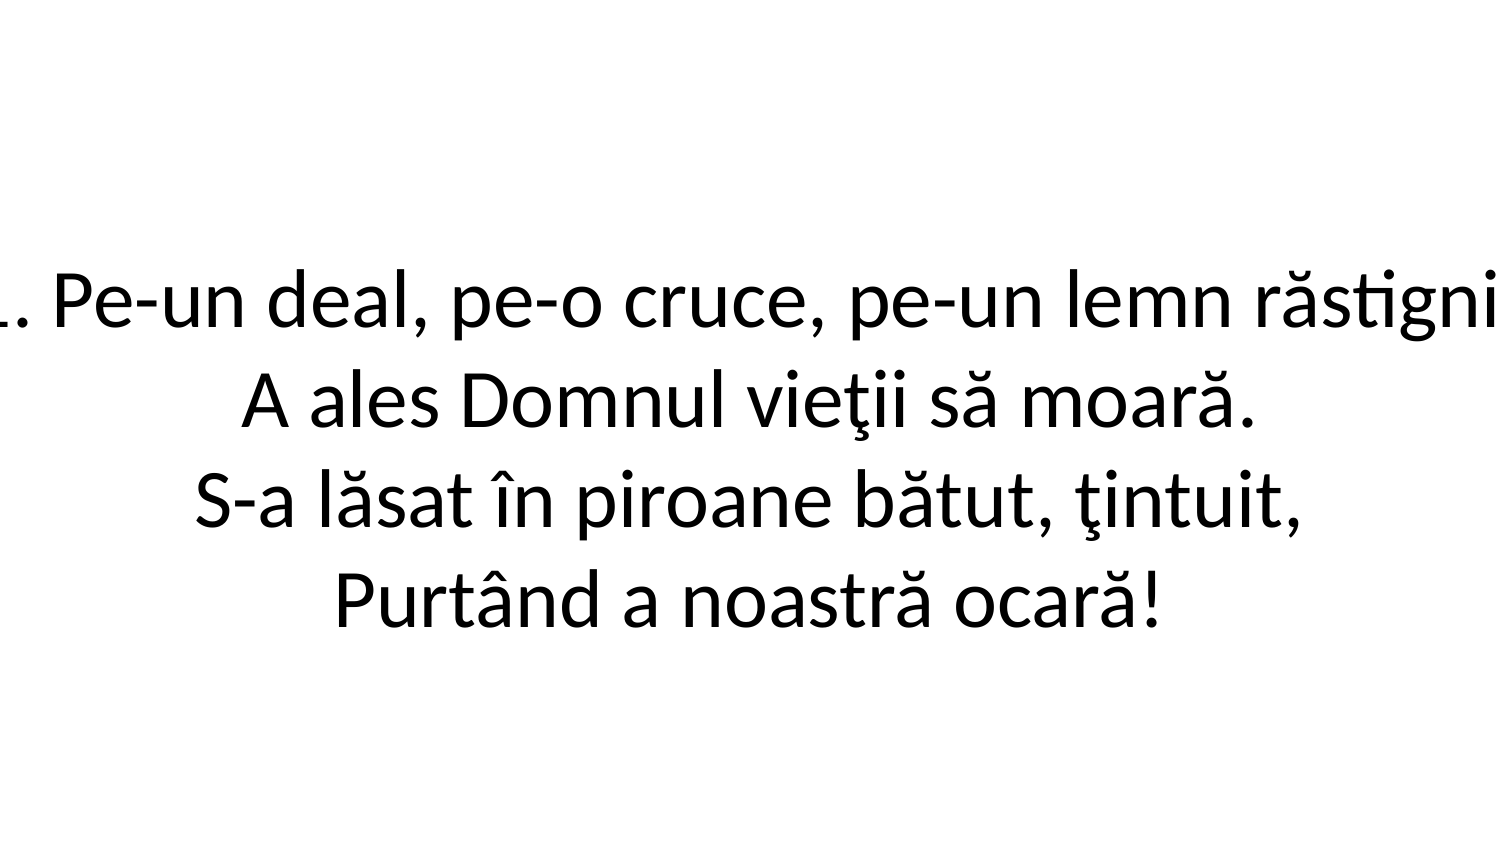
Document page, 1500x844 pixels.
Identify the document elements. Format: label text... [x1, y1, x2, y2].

text_box 1. Pe-un deal, pe-o cruce, pe-un lemn răstignit A ales Domnul vieţii să moară. S-a lăsat în piroane bătut, ţintuit, Purtând a noastră ocară! [0, 192, 1500, 652]
